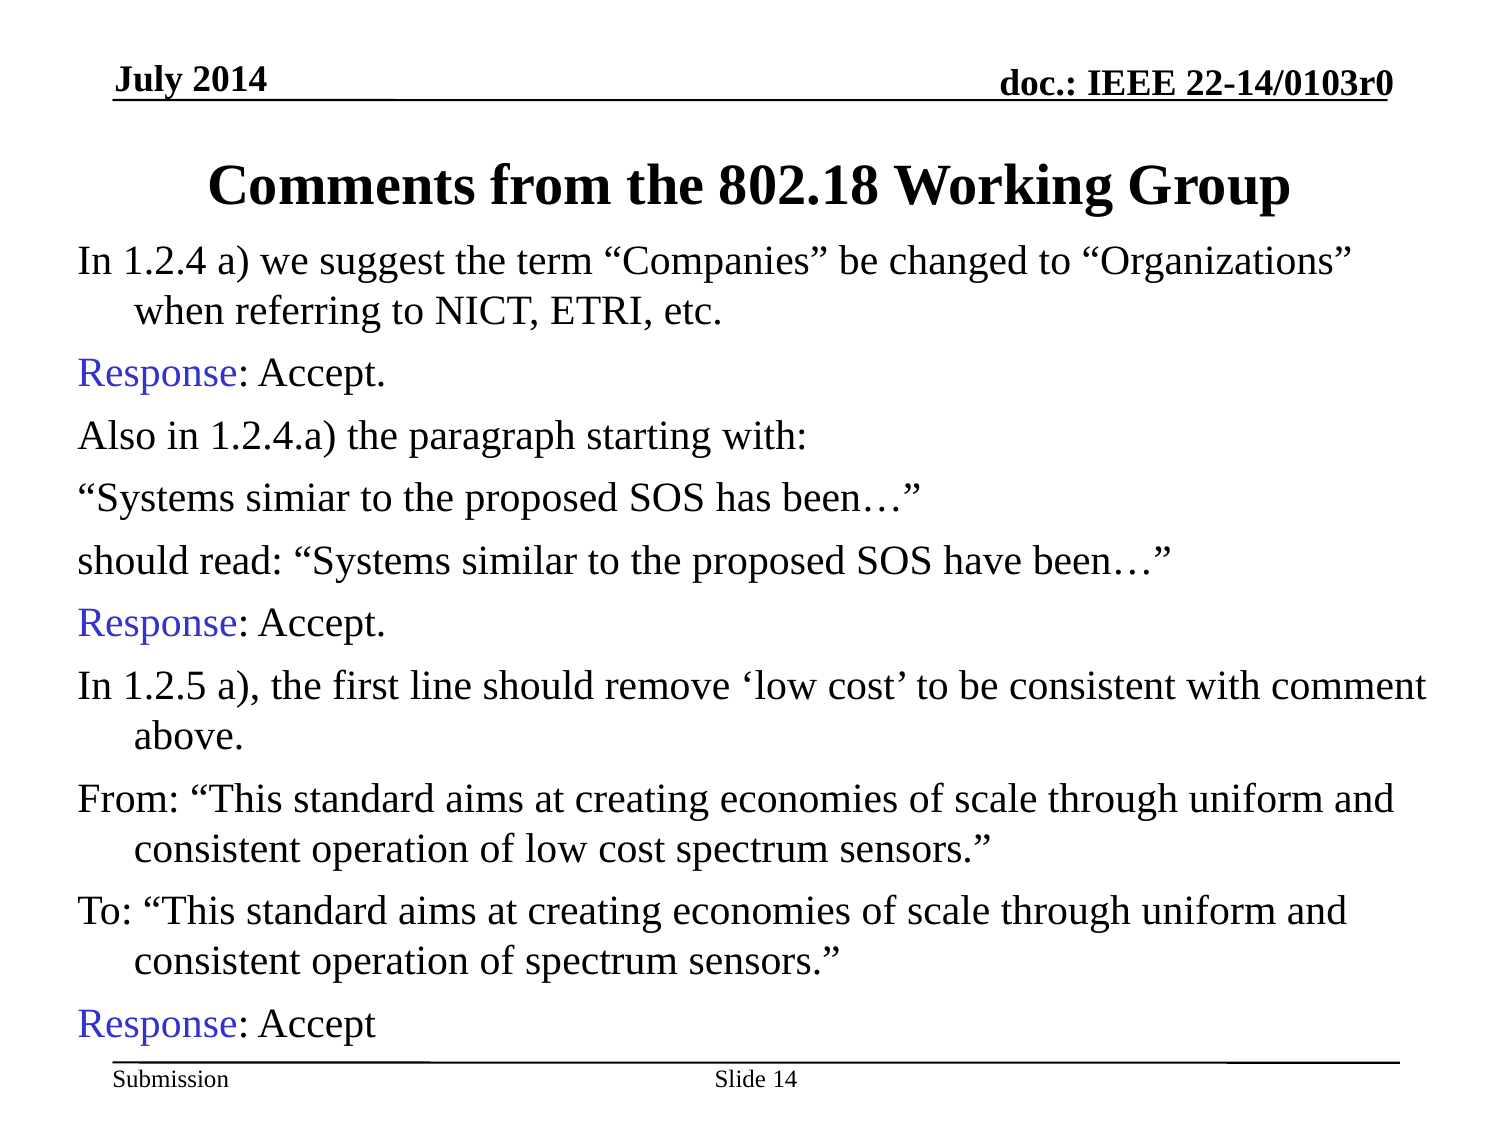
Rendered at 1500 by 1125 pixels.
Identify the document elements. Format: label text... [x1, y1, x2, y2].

title Comments from the 802.18 Working Group [112, 112, 1388, 224]
list In 1.2.4 a) we suggest the term “Companies” be changed to “Organizations” when referring to NICT, ETRI, etc. Response: Accept. Also in 1.2.4.a) the paragraph starting with: “Systems simiar to the proposed SOS has been…” should read: “Systems similar to the proposed SOS have been…” Response: Accept. In 1.2.5 a), the first line should remove ‘low cost’ to be consistent with comment above. From: “This standard aims at creating economies of scale through uniform and consistent operation of low cost spectrum sensors.” To: “This standard aims at creating economies of scale through uniform and consistent operation of spectrum sensors.” Response: Accept [62, 224, 1463, 1063]
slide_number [114, 54, 423, 100]
slide_number Slide 14 [712, 1061, 800, 1123]
